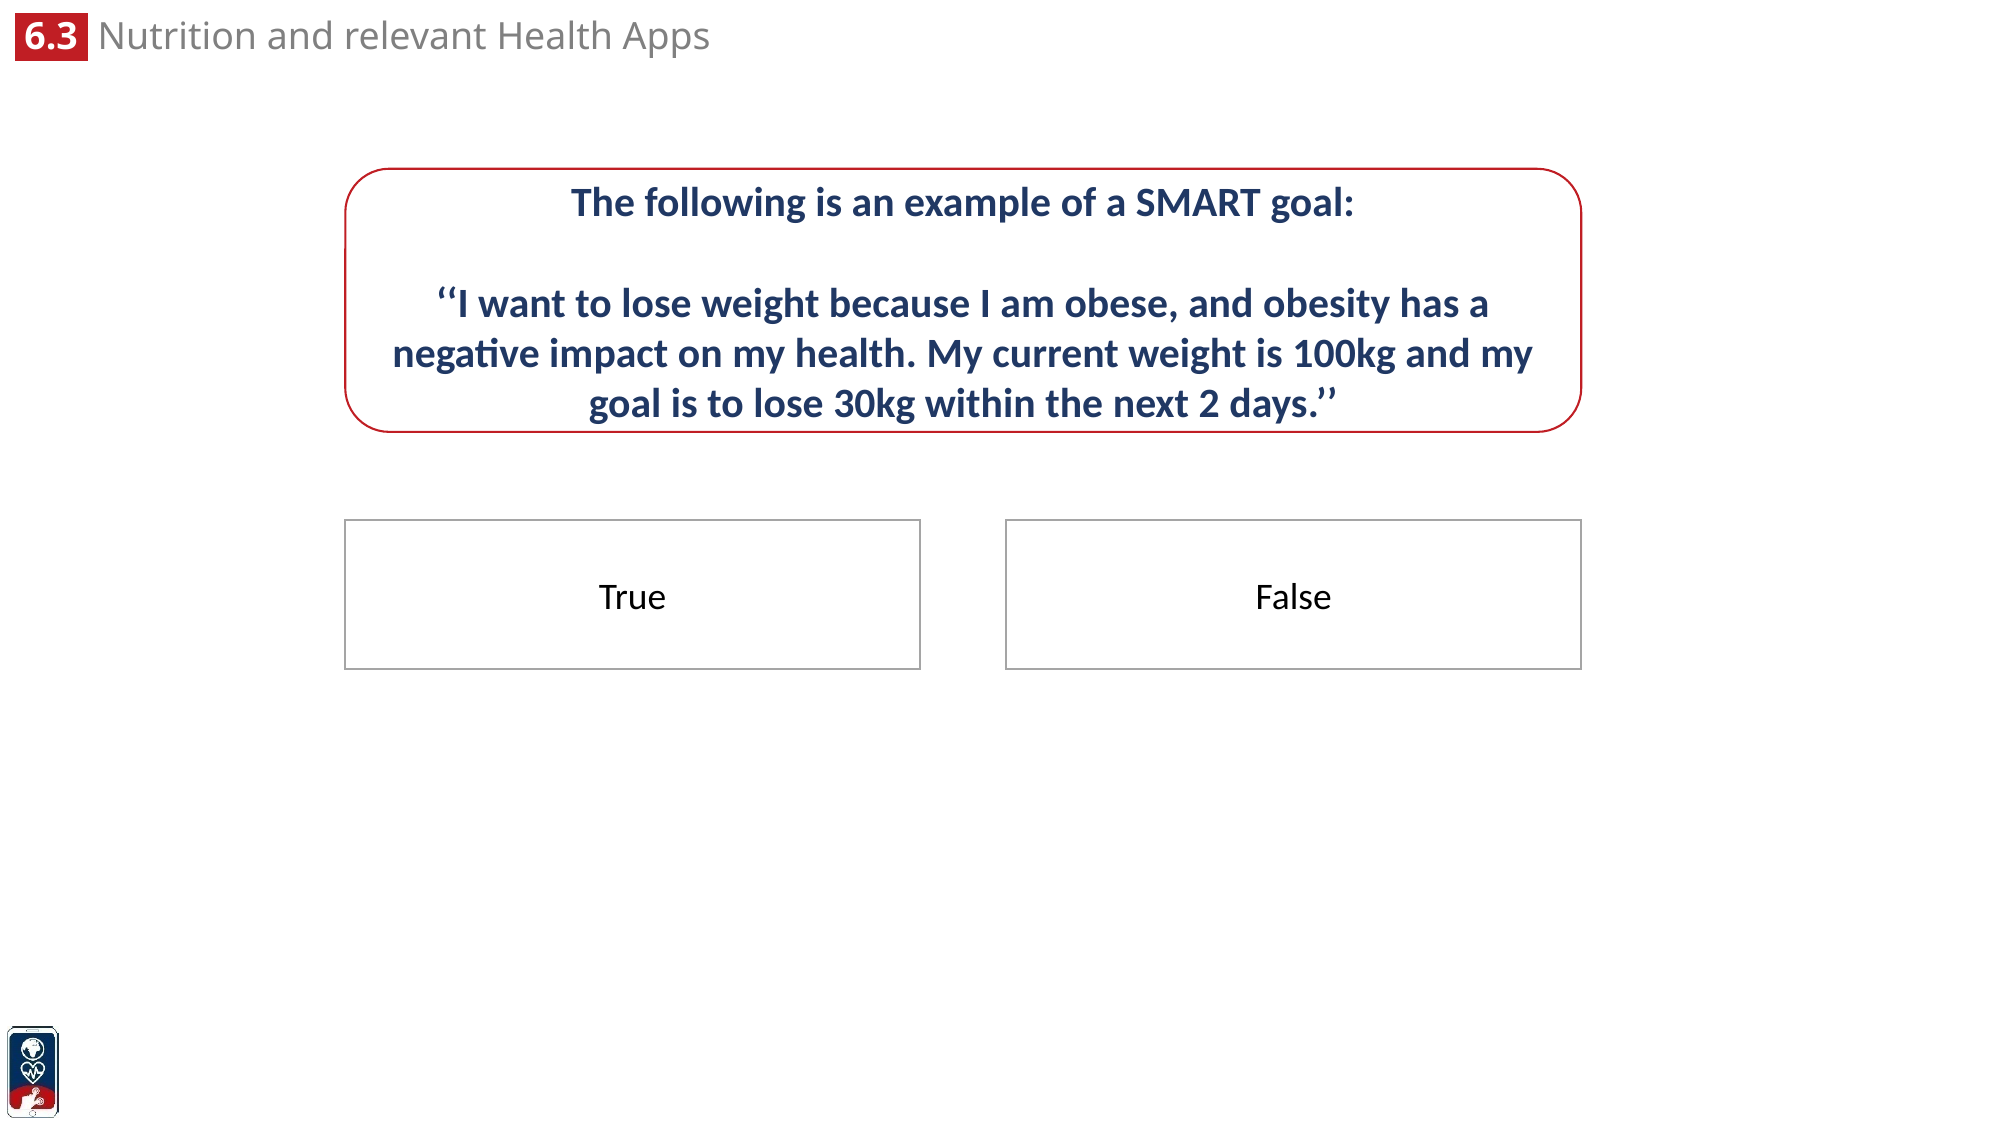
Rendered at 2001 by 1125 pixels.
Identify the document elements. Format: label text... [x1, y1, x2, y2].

text_box True [344, 519, 921, 670]
picture [7, 1026, 59, 1118]
text_box False [1005, 519, 1582, 670]
text_box The following is an example of a SMART goal: ‘‘I want to lose weight because I am obese, and obesity has a negative impact on my health. My current weight is 100kg and my goal is to lose 30kg within the next 2 days.’’ [344, 167, 1583, 433]
